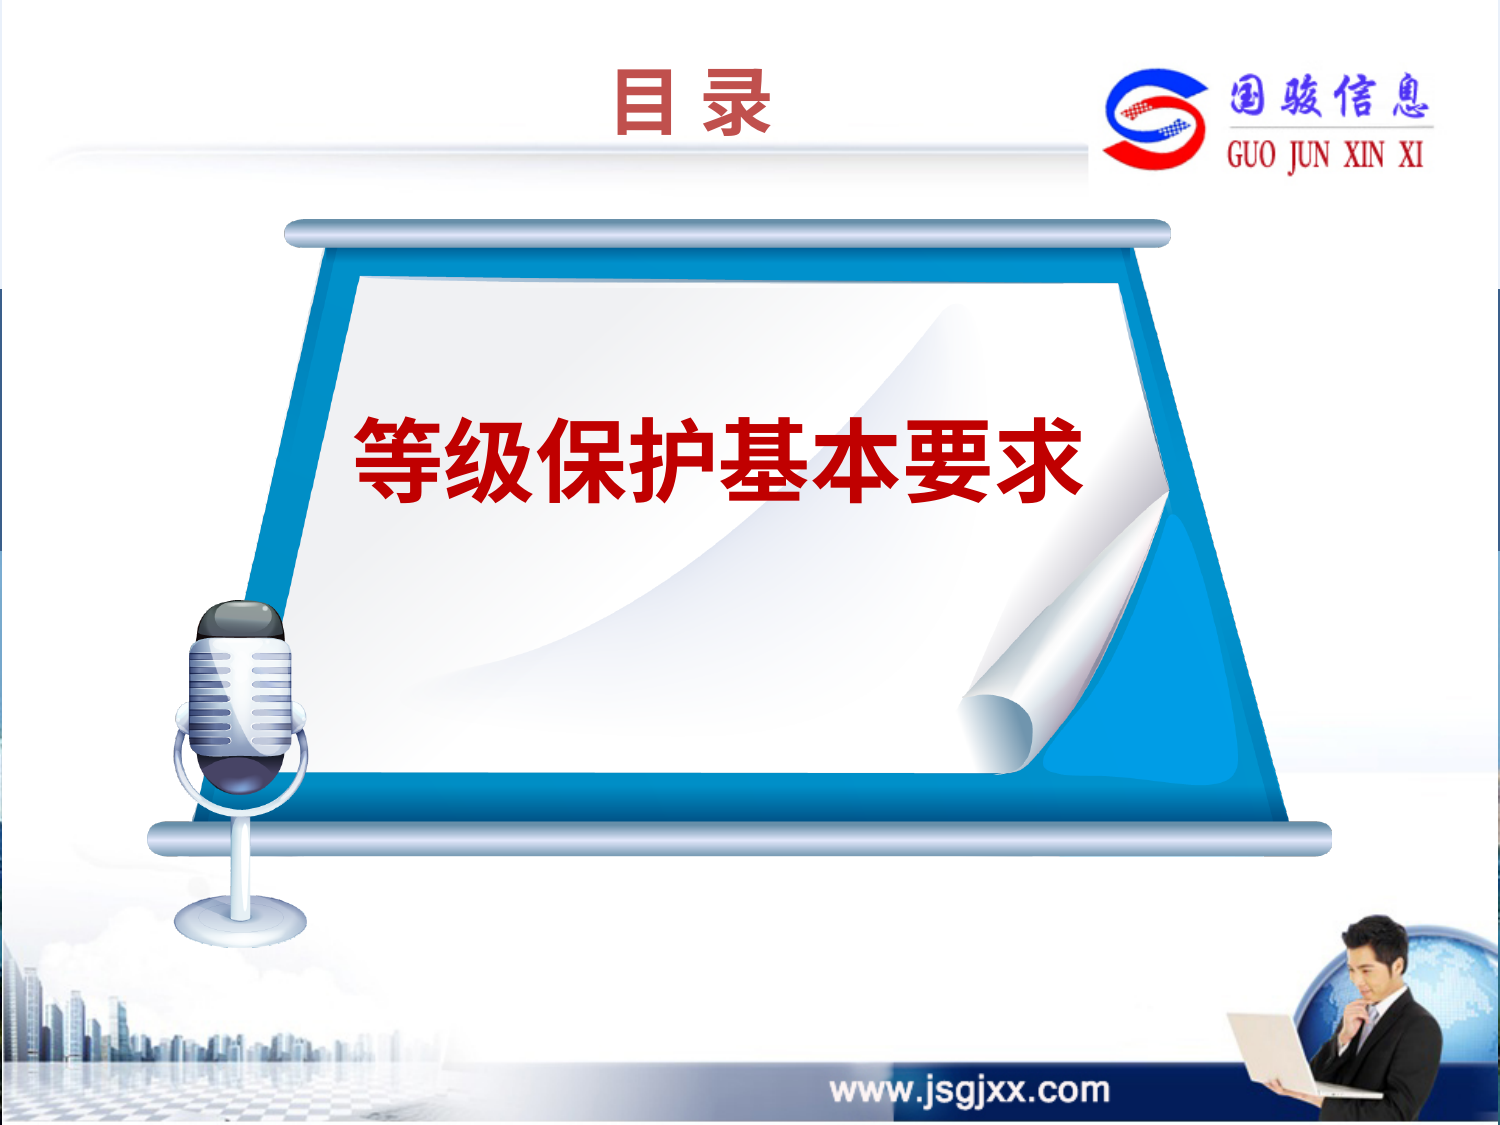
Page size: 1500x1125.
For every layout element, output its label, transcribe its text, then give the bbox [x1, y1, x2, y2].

picture [0, 0, 1500, 1125]
text_box 目 录 [363, 46, 1020, 152]
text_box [147, 219, 1332, 948]
